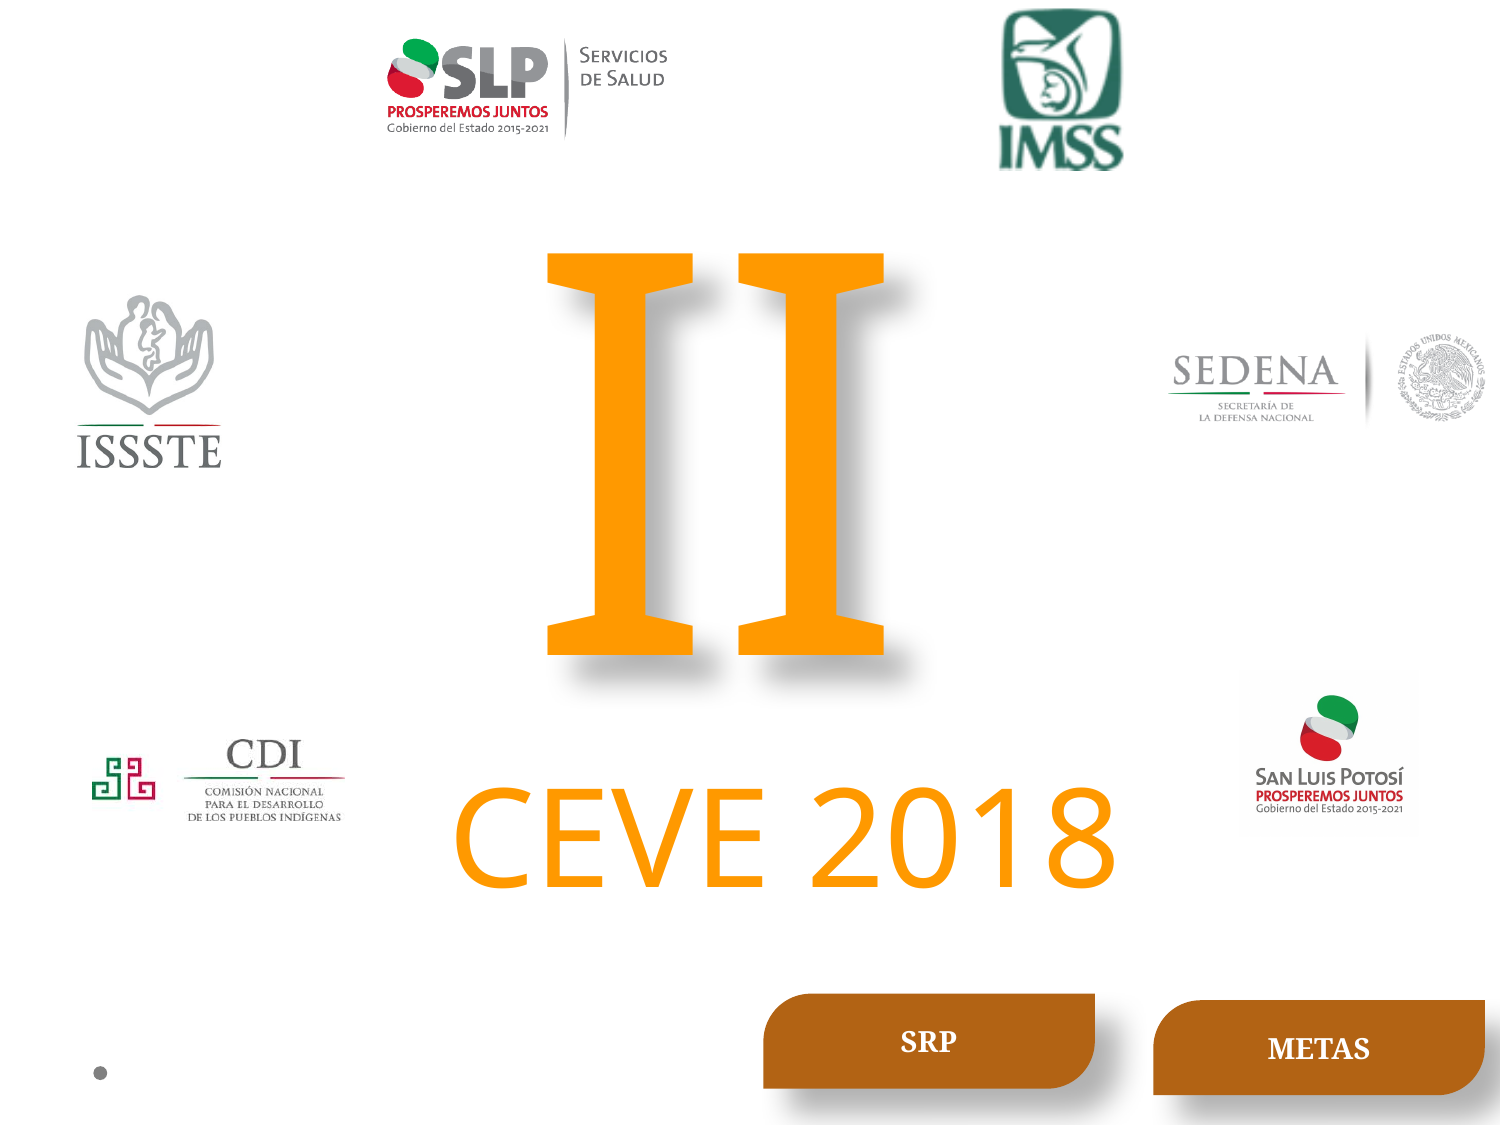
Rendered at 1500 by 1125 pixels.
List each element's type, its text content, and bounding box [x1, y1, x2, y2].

picture [1238, 670, 1420, 837]
picture [0, 281, 299, 481]
picture [387, 37, 668, 141]
text_box SRP [762, 992, 1096, 1090]
picture [91, 739, 346, 821]
text_box II [510, 85, 922, 776]
picture [982, 7, 1135, 171]
text_box METAS [1152, 999, 1486, 1097]
picture [1165, 326, 1487, 437]
text_box CEVE 2018 [403, 742, 1166, 923]
